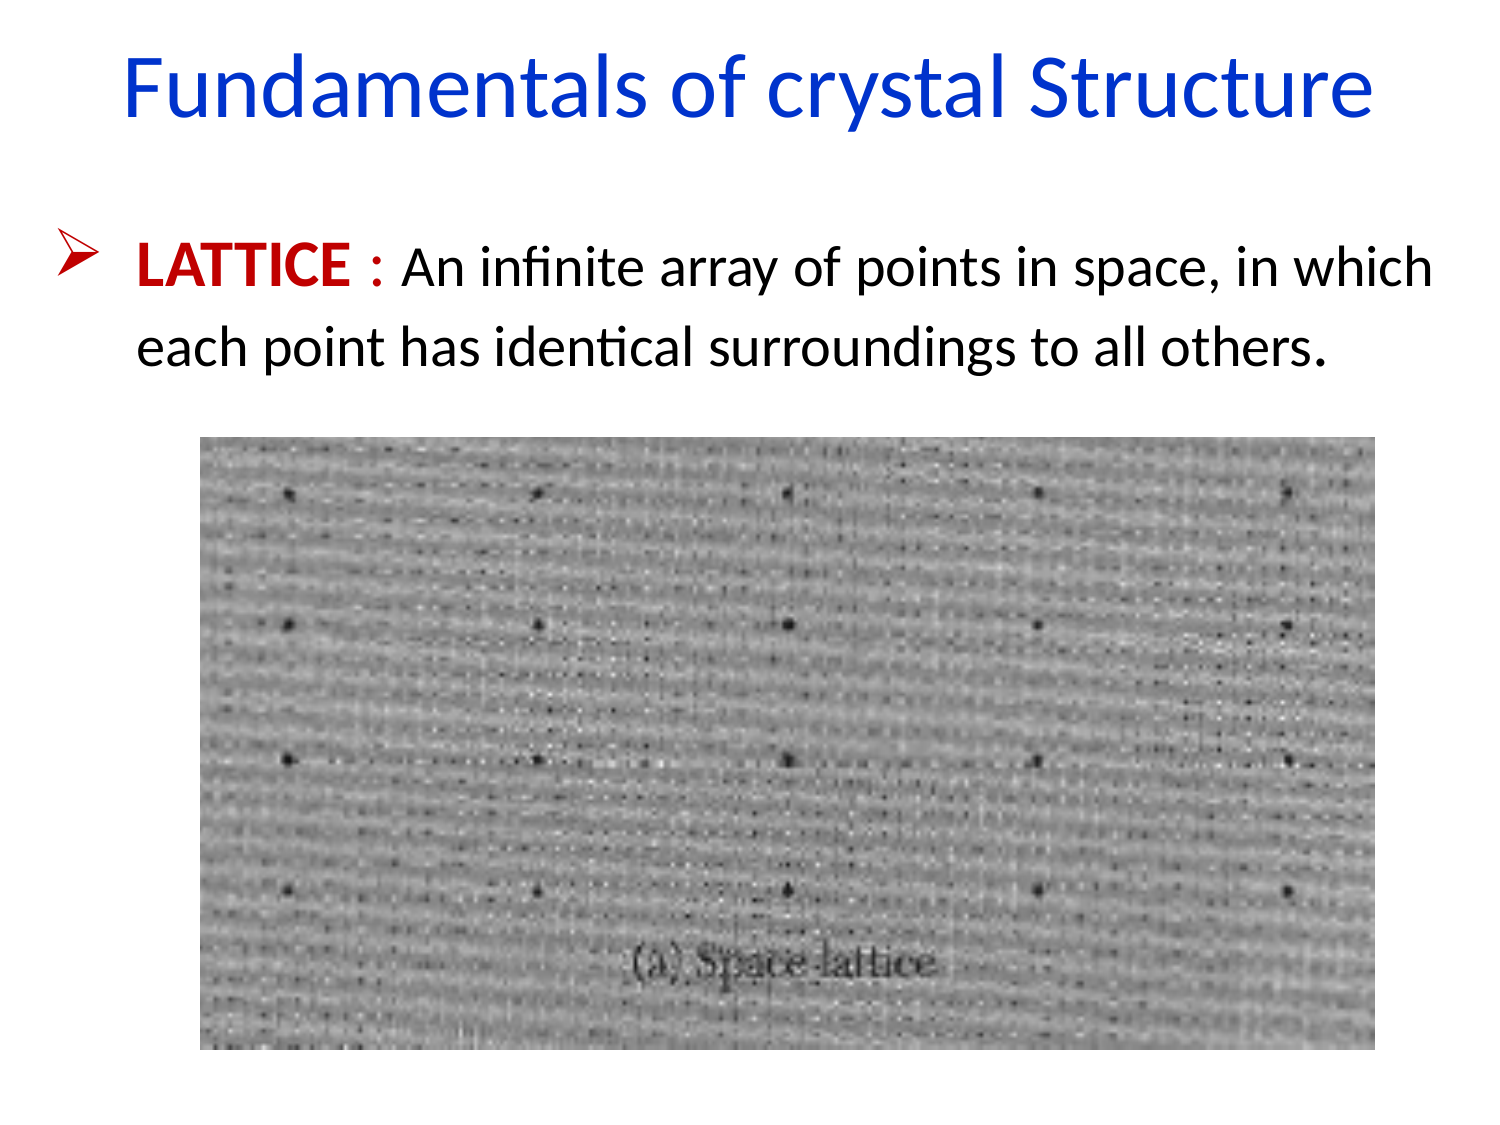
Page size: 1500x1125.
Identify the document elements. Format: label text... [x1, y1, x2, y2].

subtitle LATTICE : An infinite array of points in space, in which each point has identical surroundings to all others. [37, 212, 1450, 1088]
title Fundamentals of crystal Structure [24, 0, 1475, 163]
picture [199, 437, 1376, 1051]
